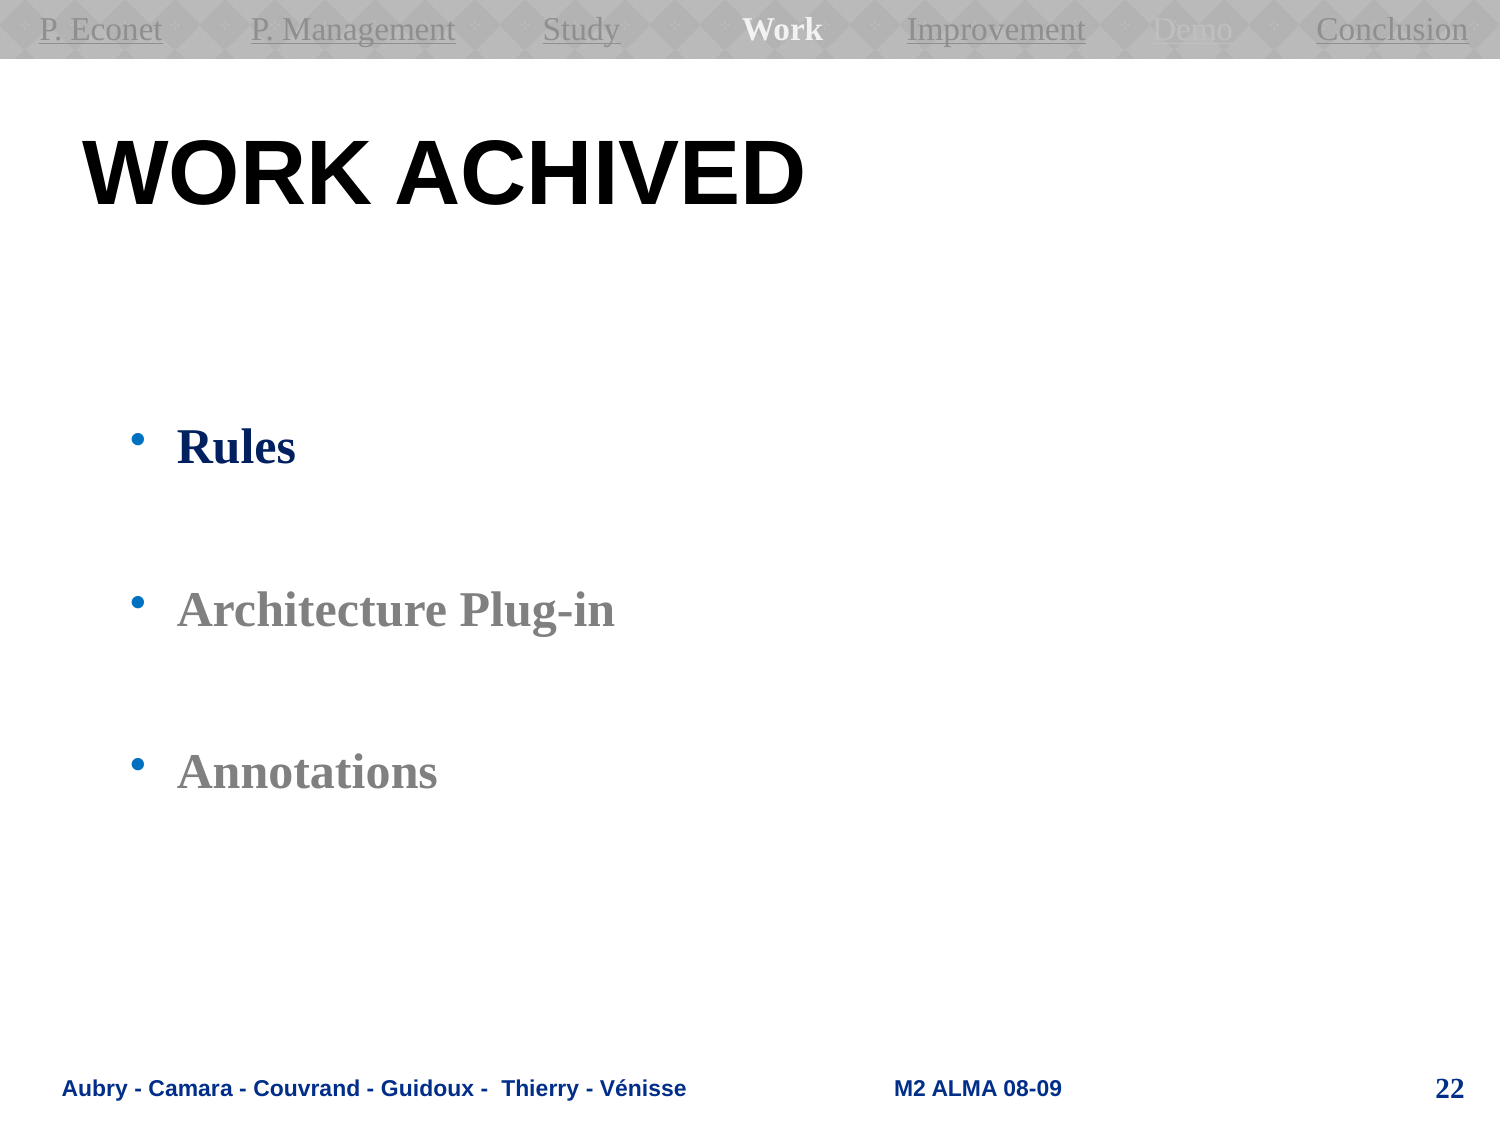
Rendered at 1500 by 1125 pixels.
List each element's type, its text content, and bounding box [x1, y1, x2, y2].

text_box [22, 0, 1486, 56]
footer Aubry - Camara - Couvrand - Guidoux - Thierry - Vénisse M2 ALMA 08-09 [46, 1066, 1231, 1102]
title Work achived [75, 105, 1263, 223]
slide_number 22 [1368, 1066, 1465, 1104]
list Rules Architecture Plug-in Annotations [117, 316, 1090, 997]
